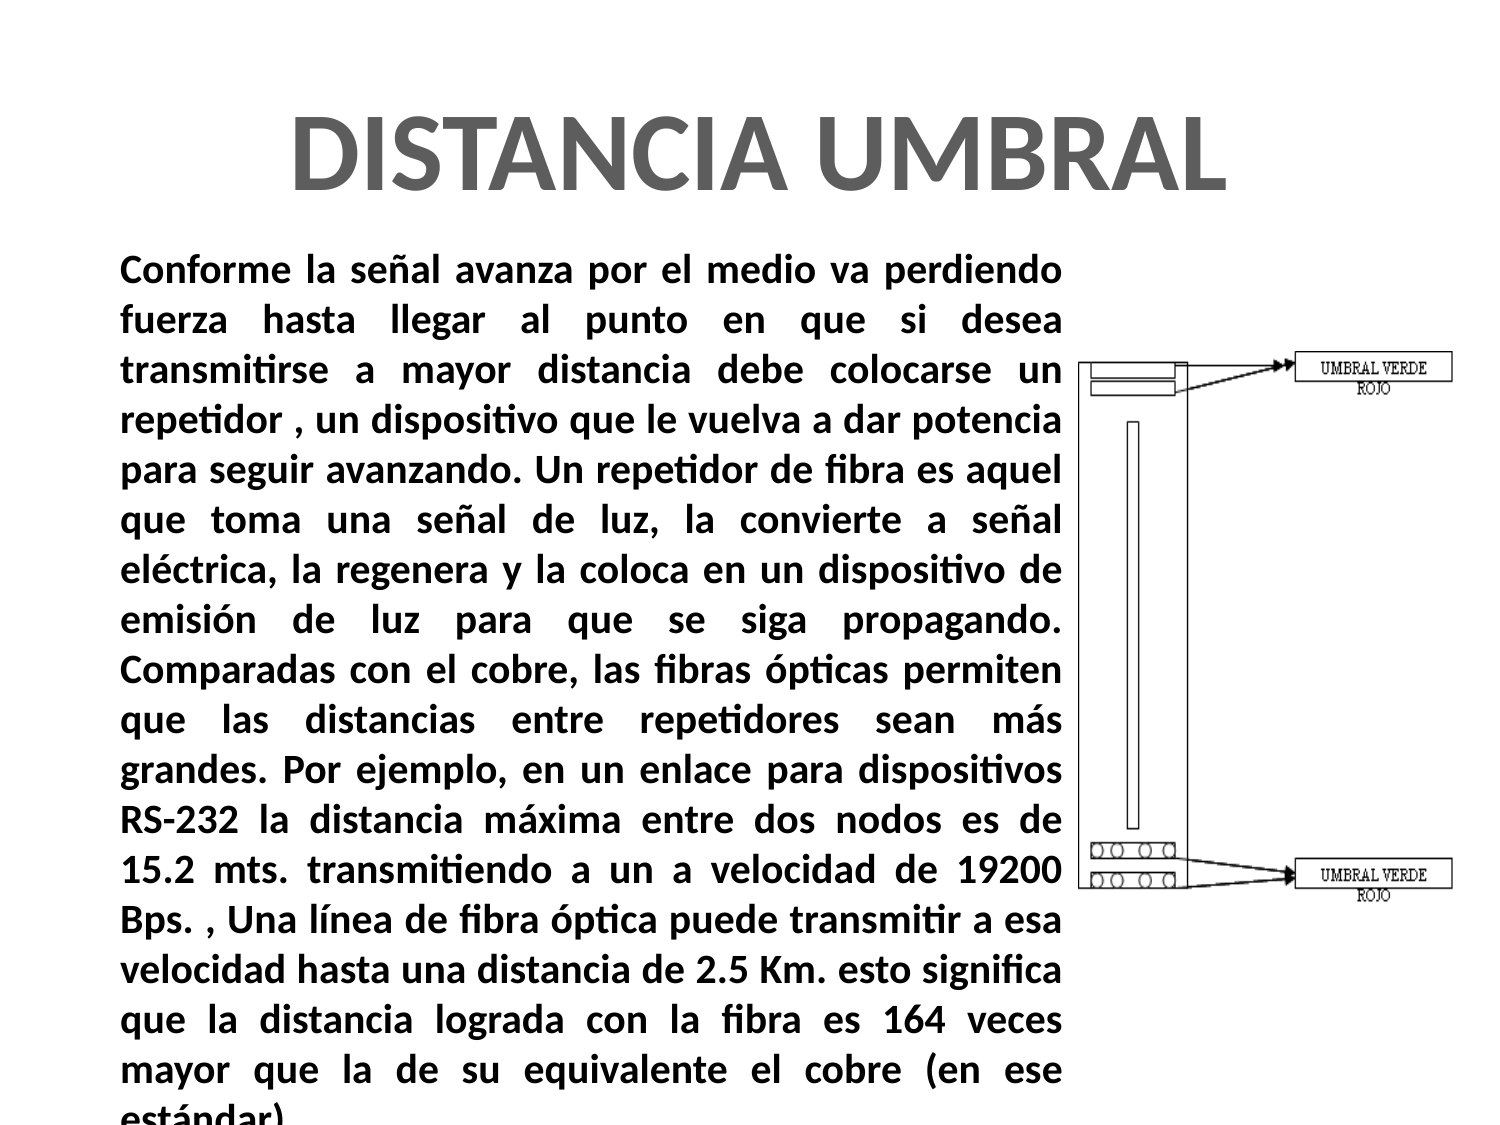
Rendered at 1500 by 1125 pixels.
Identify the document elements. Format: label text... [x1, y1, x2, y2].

text_box Conforme la señal avanza por el medio va perdiendo fuerza hasta llegar al punto en que si desea transmitirse a mayor distancia debe colocarse un repetidor , un dispositivo que le vuelva a dar potencia para seguir avanzando. Un repetidor de fibra es aquel que toma una señal de luz, la convierte a señal eléctrica, la regenera y la coloca en un dispositivo de emisión de luz para que se siga propagando. Comparadas con el cobre, las fibras ópticas permiten que las distancias entre repetidores sean más grandes. Por ejemplo, en un enlace para dispositivos RS-232 la distancia máxima entre dos nodos es de 15.2 mts. transmitiendo a un a velocidad de 19200 Bps. , Una línea de fibra óptica puede transmitir a esa velocidad hasta una distancia de 2.5 Km. esto significa que la distancia lograda con la fibra es 164 veces mayor que la de su equivalente el cobre (en ese estándar). [105, 234, 1078, 1125]
picture [1077, 351, 1454, 909]
text_box DISTANCIA UMBRAL [274, 70, 1244, 221]
